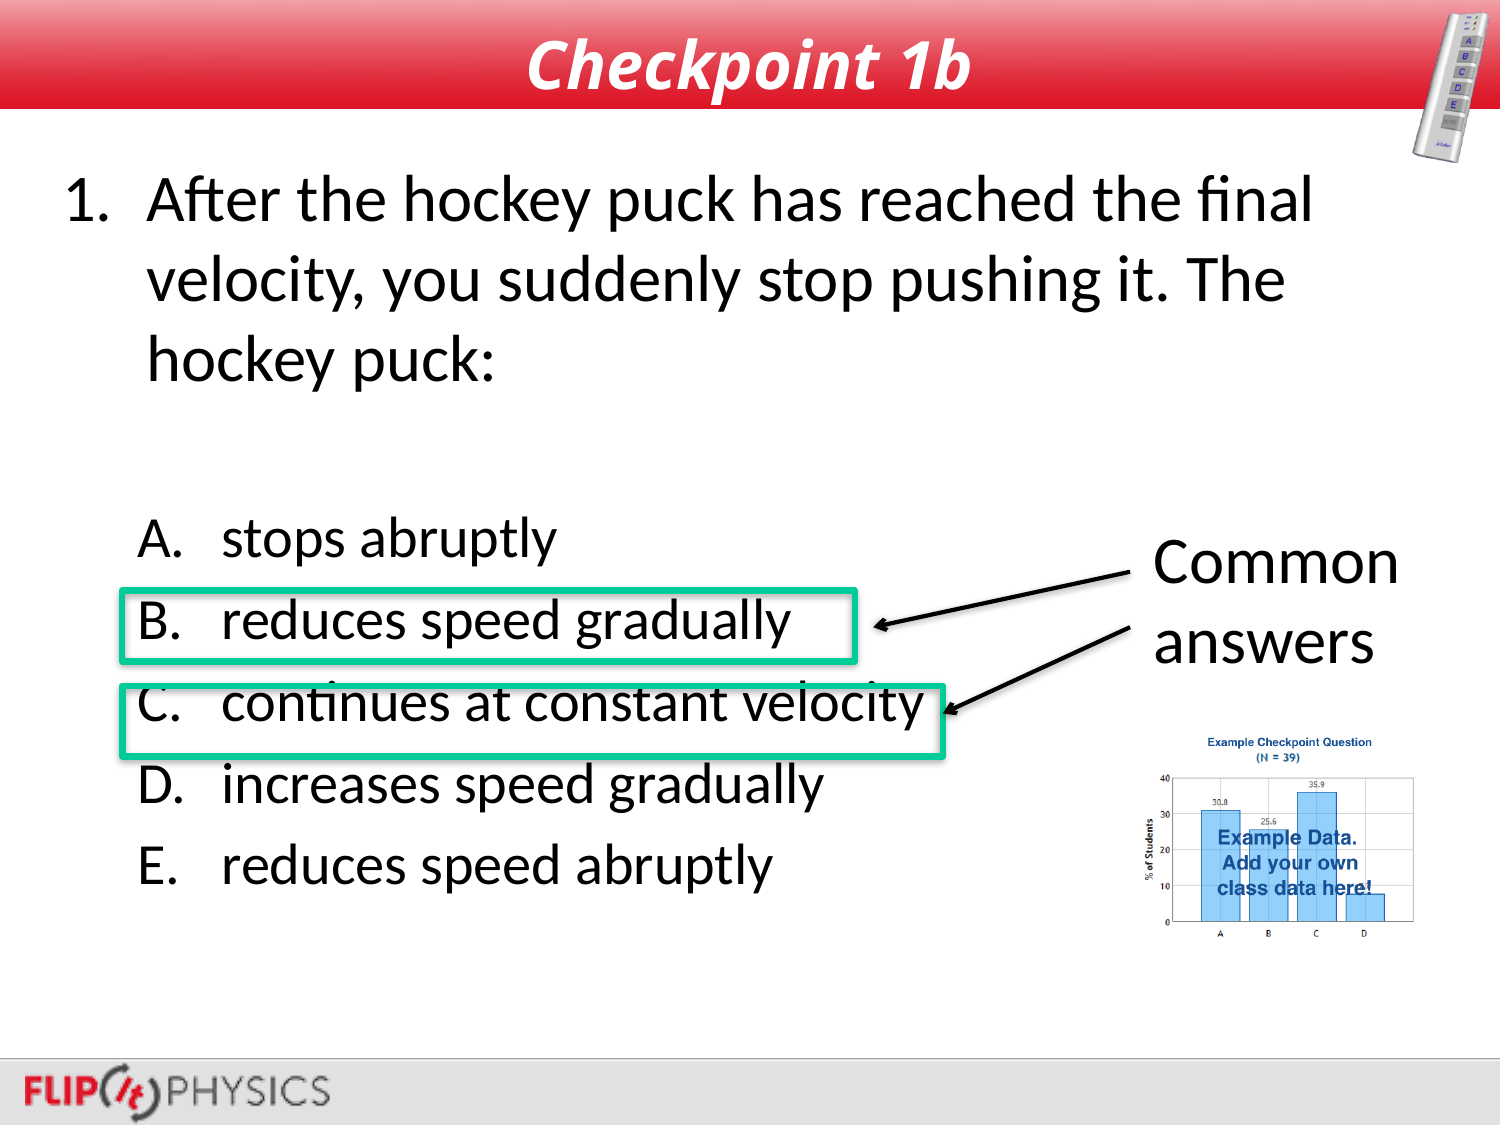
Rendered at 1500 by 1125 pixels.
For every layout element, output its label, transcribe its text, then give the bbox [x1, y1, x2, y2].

picture [0, 1058, 1500, 1125]
title Checkpoint 1b [75, 15, 1425, 91]
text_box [873, 571, 1131, 628]
text_box Common answers [1138, 509, 1431, 684]
list After the hockey puck has reached the final velocity, you suddenly stop pushing it. The hockey puck: stops abruptly reduces speed gradually continues at constant velocity increases speed gradually reduces speed abruptly [47, 147, 1450, 1005]
text_box [122, 590, 855, 662]
text_box [122, 685, 944, 757]
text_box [942, 626, 1131, 714]
picture [0, 0, 1500, 163]
picture [1129, 727, 1426, 950]
